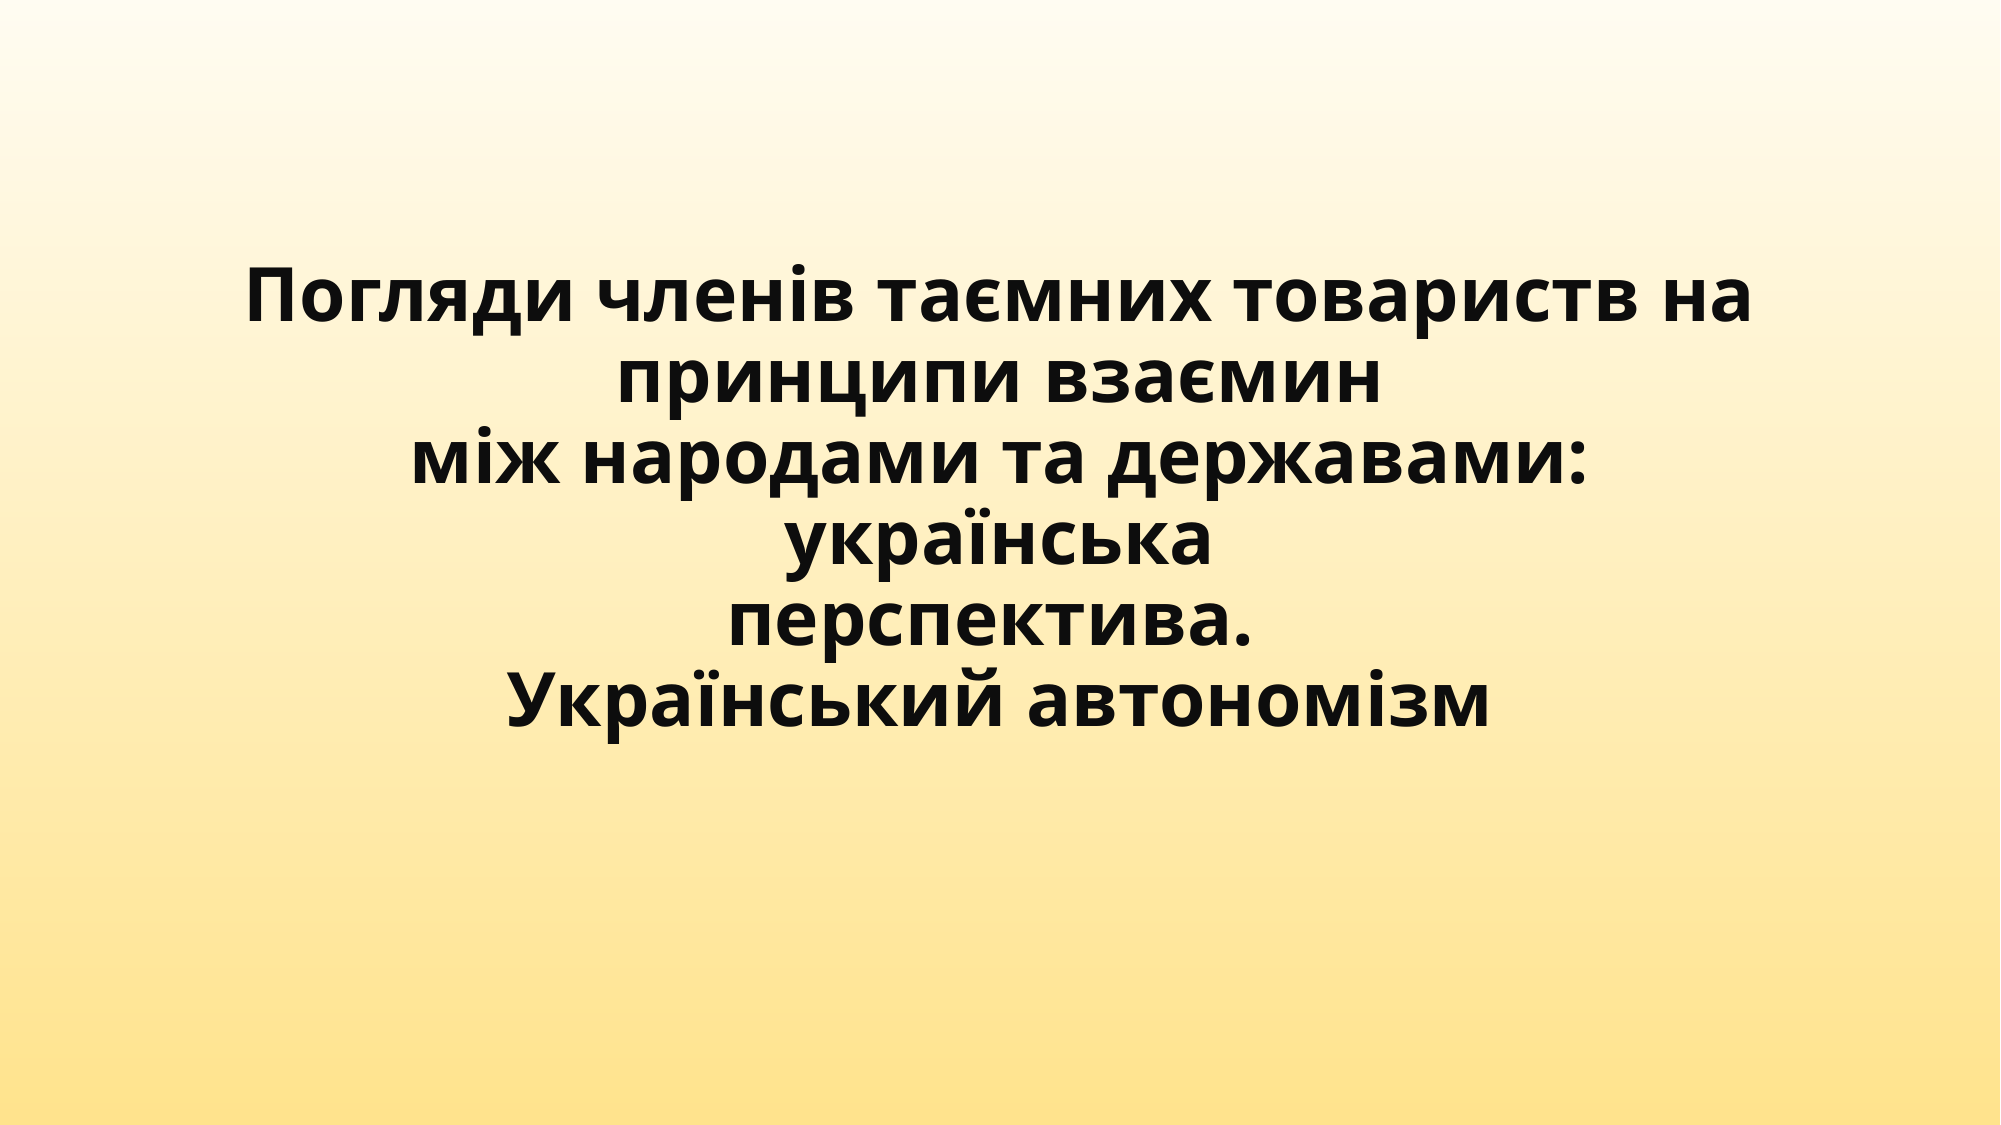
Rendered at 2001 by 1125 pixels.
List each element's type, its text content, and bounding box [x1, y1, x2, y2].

title Погляди членів таємних товариств на принципи взаємин між народами та державами: українська перспектива. Український автономізм [201, 272, 1799, 751]
